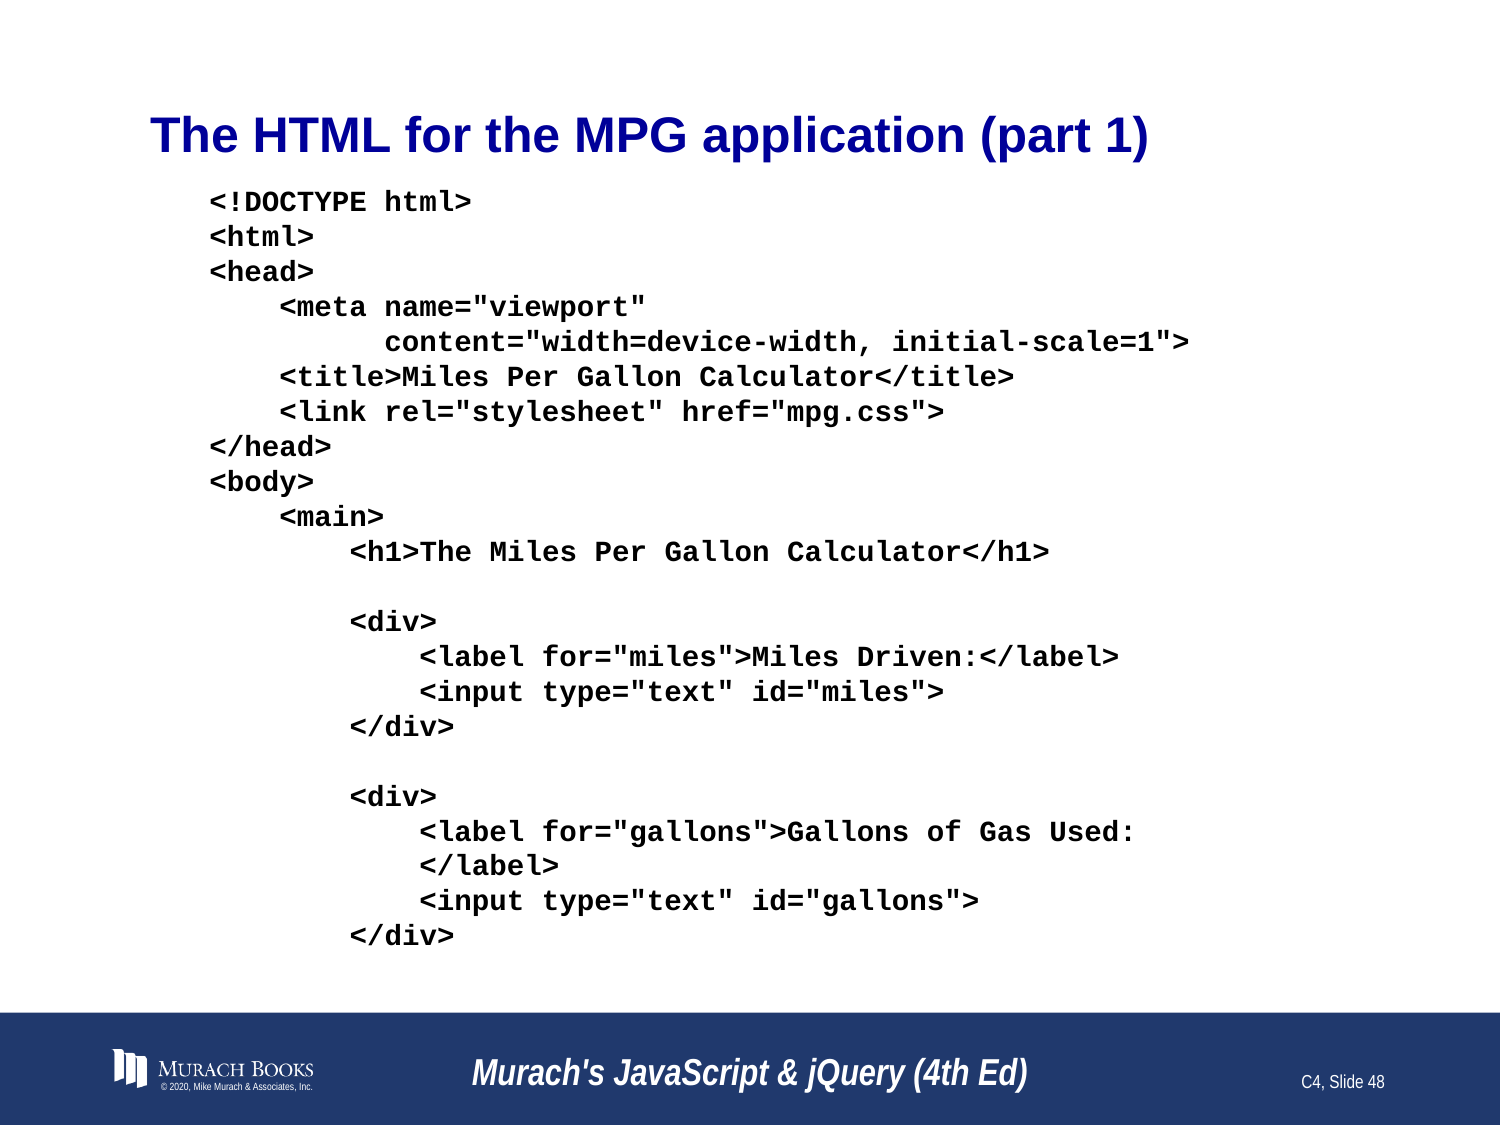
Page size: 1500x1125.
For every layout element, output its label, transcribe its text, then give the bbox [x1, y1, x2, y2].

title The HTML for the MPG application (part 1) [150, 102, 1350, 164]
slide_number Murach's JavaScript & jQuery (4th Ed) [463, 1025, 1050, 1100]
list <!DOCTYPE html> <html> <head> <meta name="viewport" content="width=device-width, initial-scale=1"> <title>Miles Per Gallon Calculator</title> <link rel="stylesheet" href="mpg.css"> </head> <body> <main> <h1>The Miles Per Gallon Calculator</h1> <div> <label for="miles">Miles Driven:</label> <input type="text" id="miles"> </div> <div> <label for="gallons">Gallons of Gas Used: </label> <input type="text" id="gallons"> </div> [137, 174, 1350, 975]
slide_number C4, Slide 48 [1087, 1025, 1400, 1100]
footer © 2020, Mike Murach & Associates, Inc. [12, 1025, 463, 1100]
